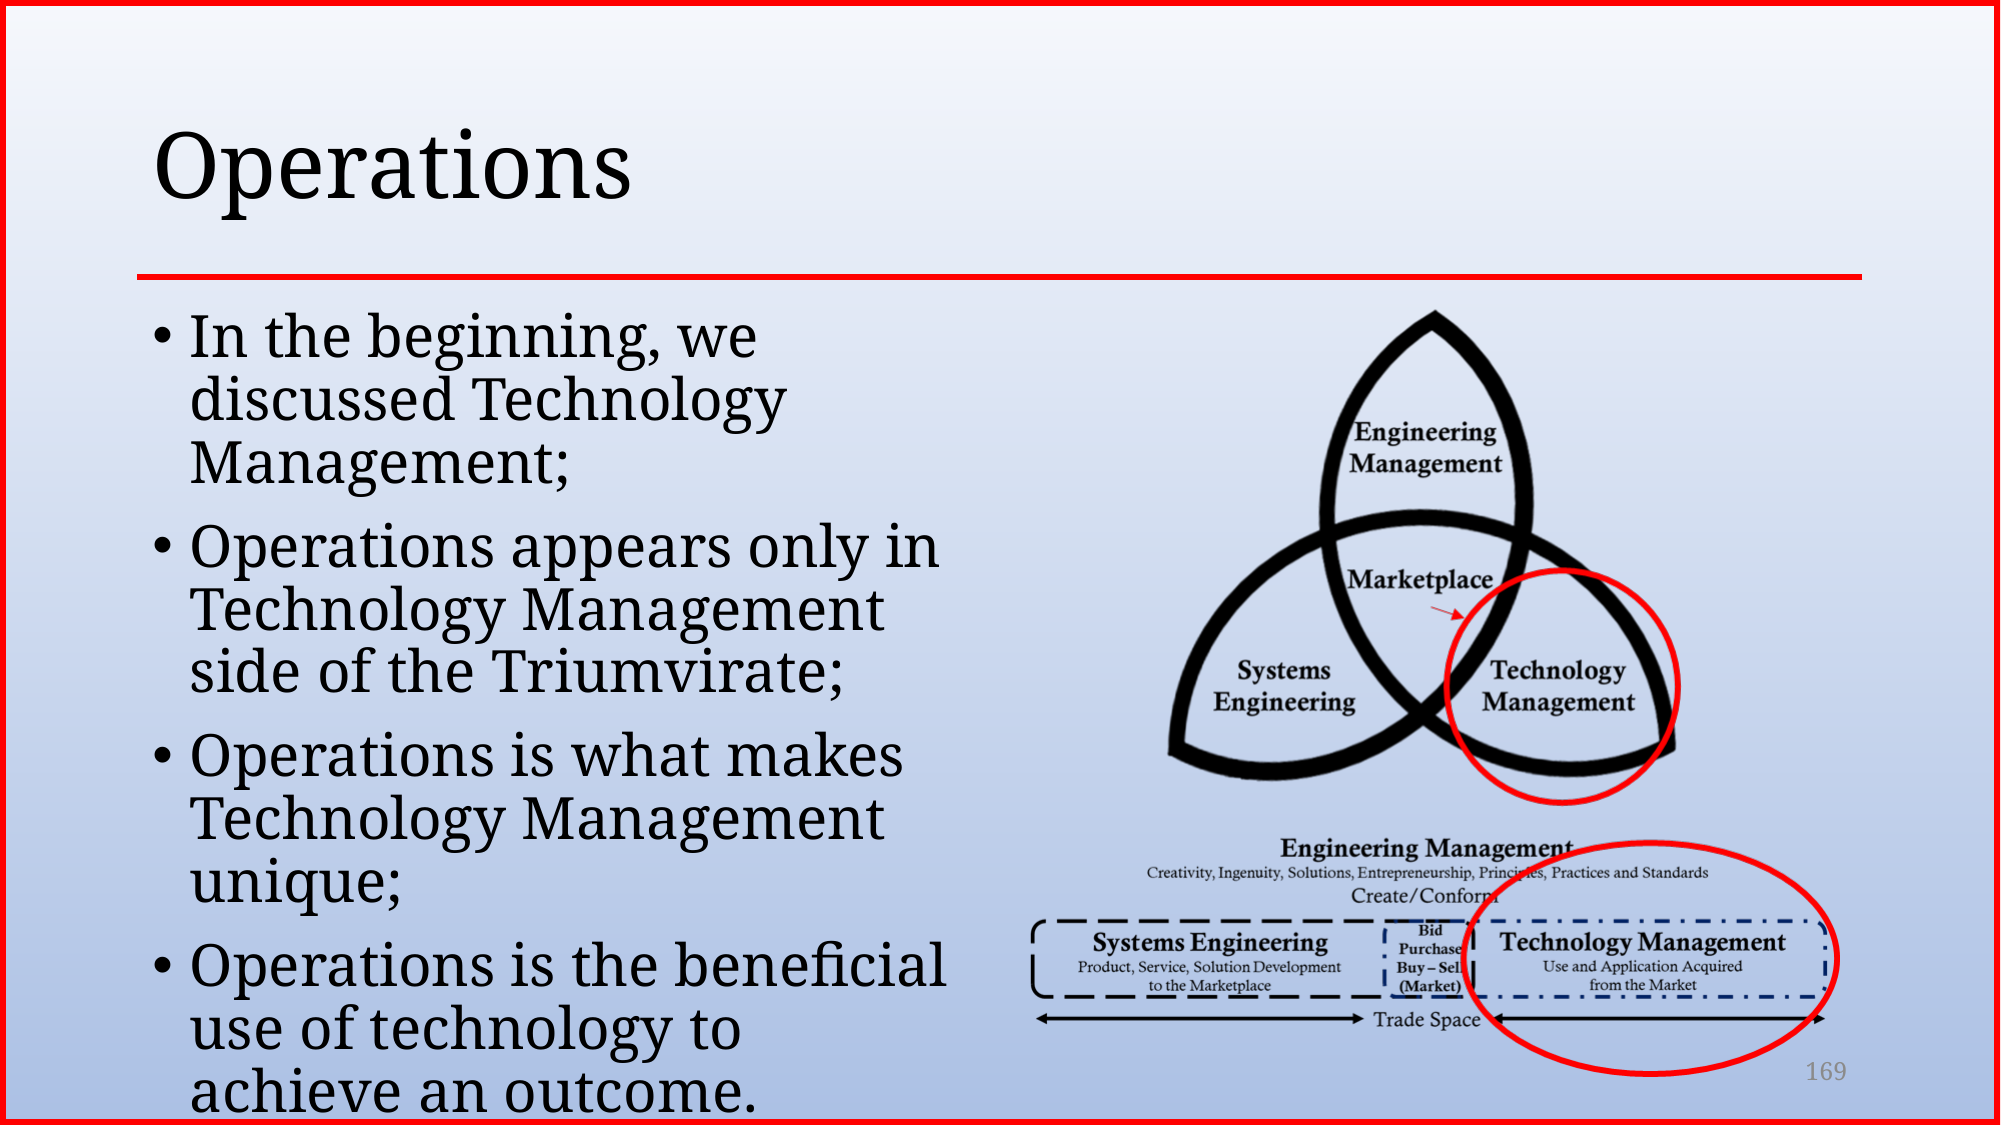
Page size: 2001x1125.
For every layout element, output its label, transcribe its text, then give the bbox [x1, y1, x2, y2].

title Operations [137, 59, 1863, 278]
slide_number 169 [1412, 1042, 1863, 1103]
list In the beginning, we discussed Technology Management; Operations appears only in Technology Management side of the Triumvirate; Operations is what makes Technology Management unique; Operations is the beneficial use of technology to achieve an outcome. [137, 299, 976, 1014]
picture [1024, 277, 1840, 1077]
